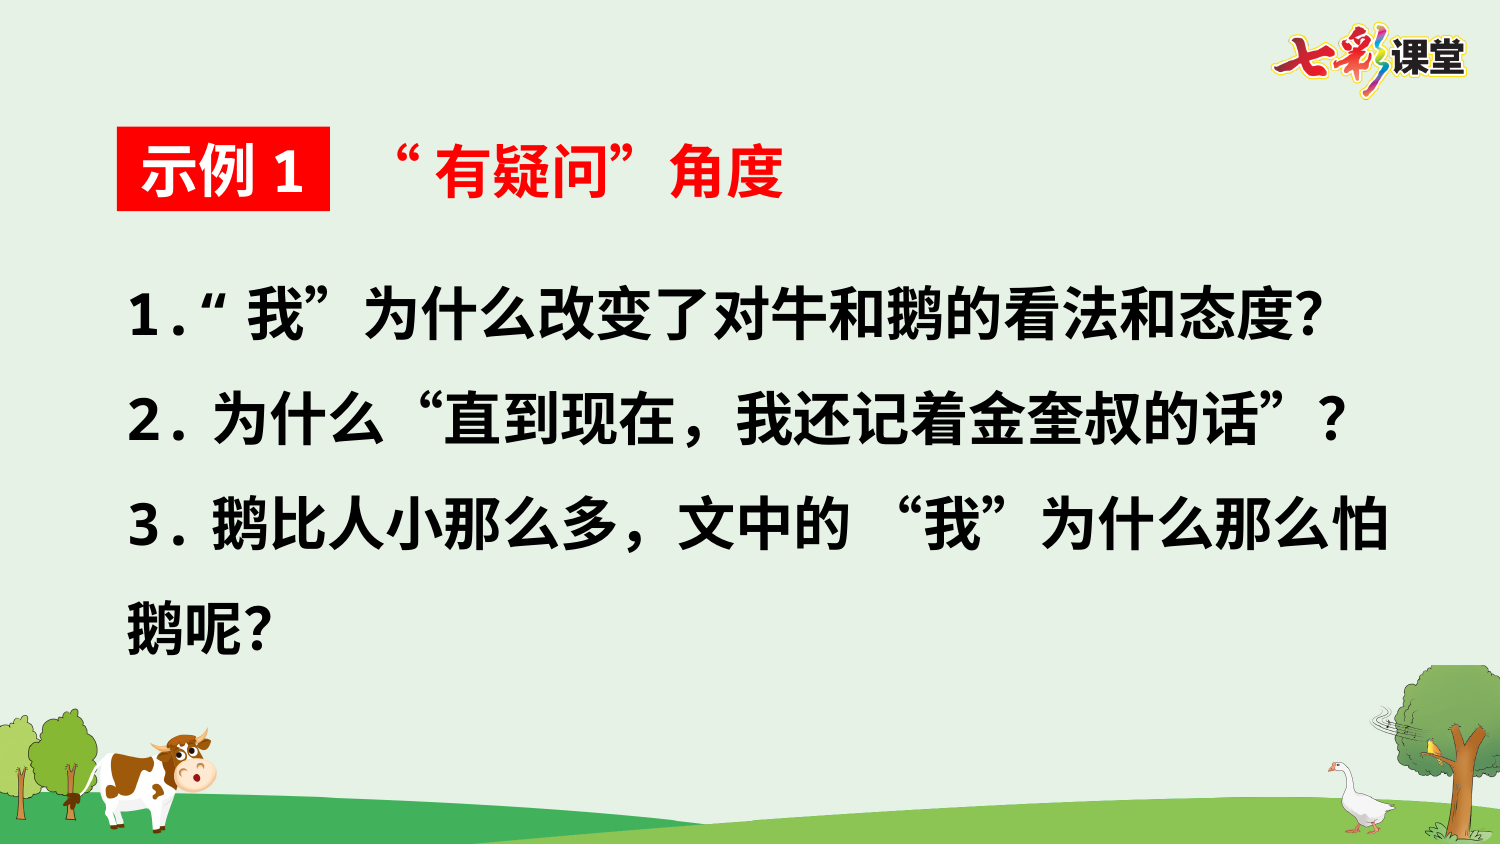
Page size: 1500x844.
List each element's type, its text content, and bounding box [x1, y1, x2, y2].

text_box 示例1 [116, 126, 330, 212]
text_box “有疑问”角度 [347, 127, 809, 213]
picture [0, 0, 1500, 844]
text_box 1.“我”为什么改变了对牛和鹅的看法和态度？ 2.为什么“直到现在，我还记着金奎叔的话”？ 3.鹅比人小那么多，文中的 “我”为什么那么怕鹅呢？ [112, 234, 1459, 670]
